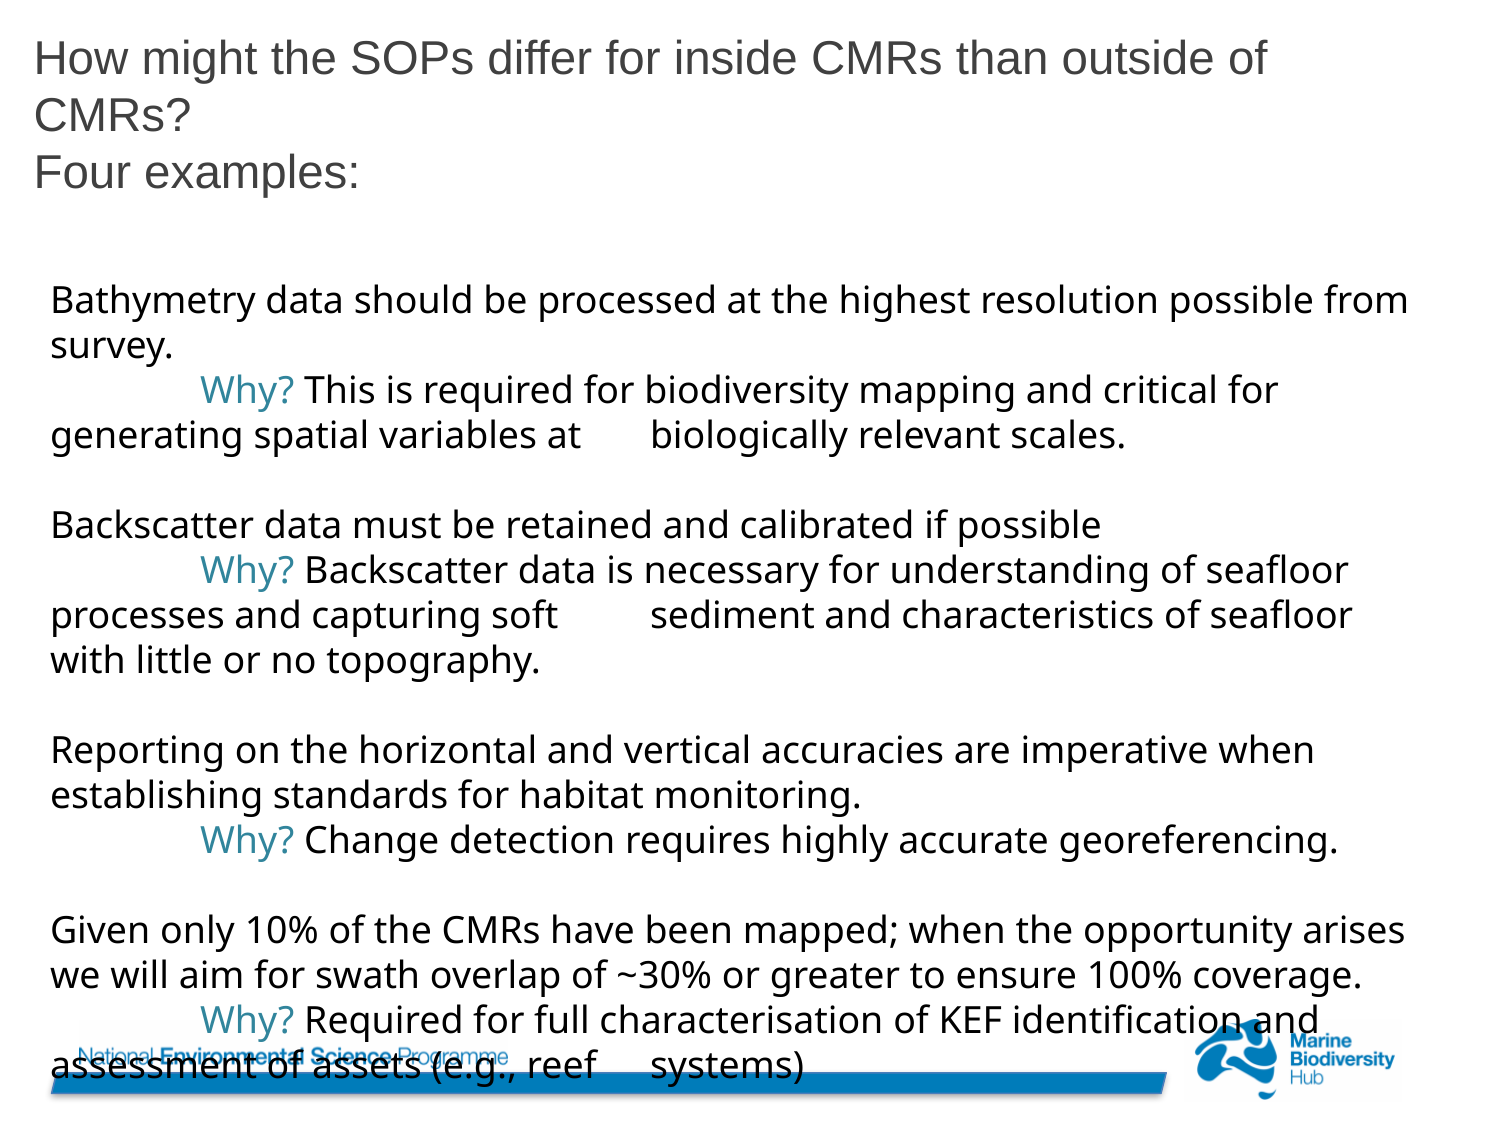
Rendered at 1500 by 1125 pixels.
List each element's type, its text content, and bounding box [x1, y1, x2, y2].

picture [1184, 1094, 1402, 1102]
text_box Bathymetry data should be processed at the highest resolution possible from survey. Why? This is required for biodiversity mapping and critical for generating spatial variables at biologically relevant scales. Backscatter data must be retained and calibrated if possible Why? Backscatter data is necessary for understanding of seafloor processes and capturing soft sediment and characteristics of seafloor with little or no topography. Reporting on the horizontal and vertical accuracies are imperative when establishing standards for habitat monitoring. Why? Change detection requires highly accurate georeferencing. Given only 10% of the CMRs have been mapped; when the opportunity arises we will aim for swath overlap of ~30% or greater to ensure 100% coverage. Why? Required for full characterisation of KEF identification and assessment of assets (e.g., reef systems) [35, 268, 1436, 1094]
title How might the SOPs differ for inside CMRs than outside of CMRs? Four examples: [18, 18, 1453, 207]
